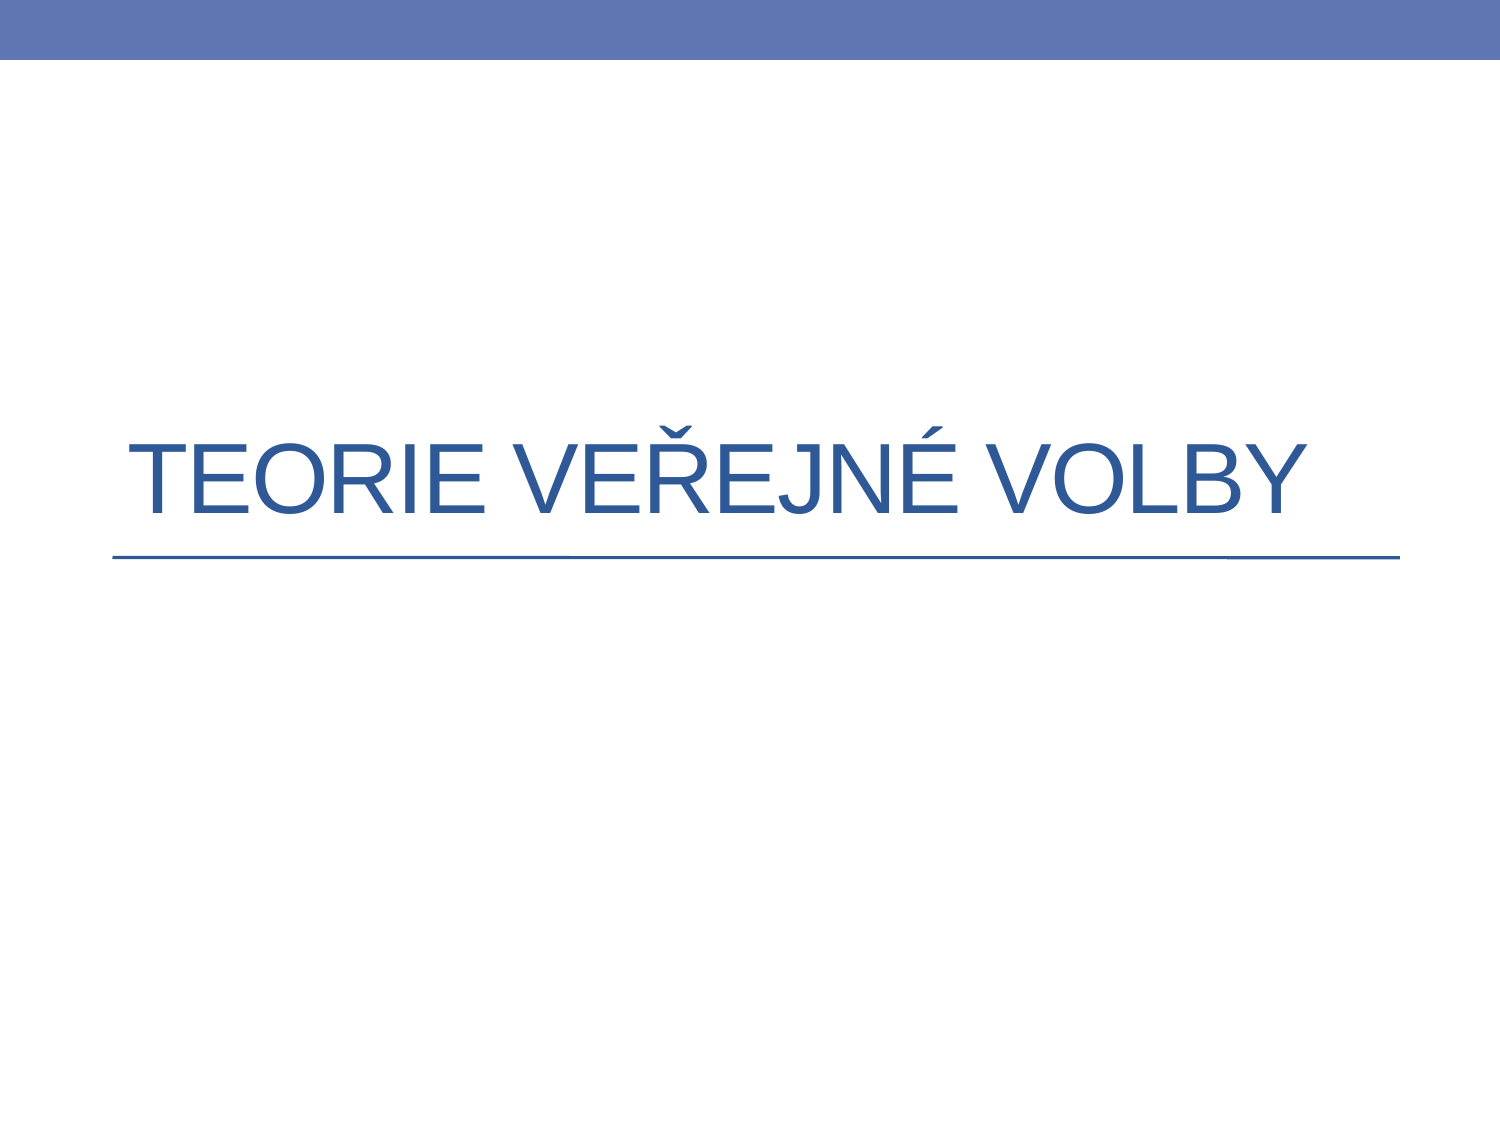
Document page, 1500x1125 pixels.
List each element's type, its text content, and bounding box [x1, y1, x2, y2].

title Teorie veřejné volby [112, 224, 1400, 542]
